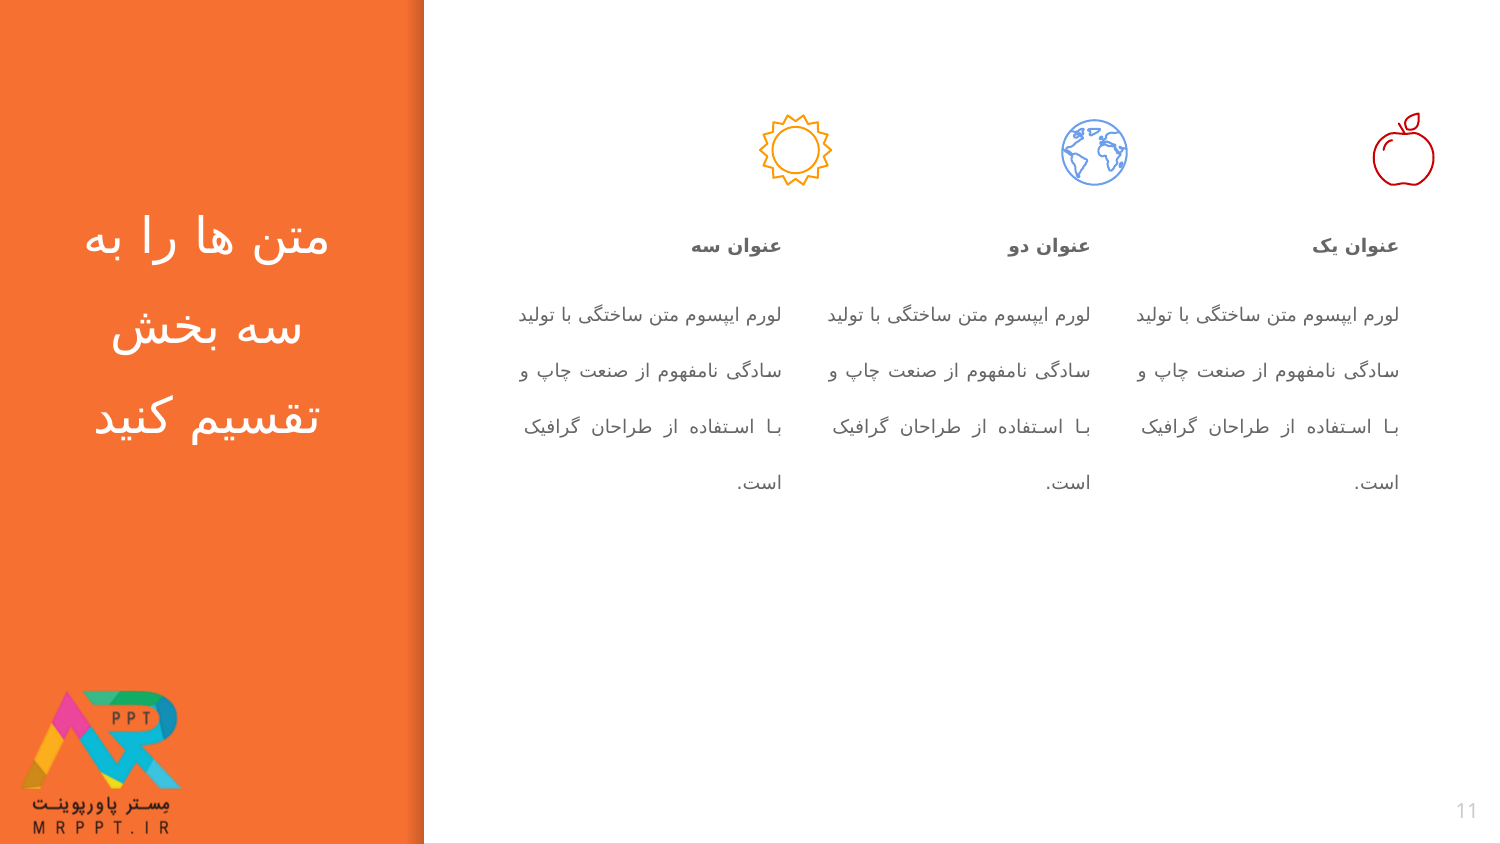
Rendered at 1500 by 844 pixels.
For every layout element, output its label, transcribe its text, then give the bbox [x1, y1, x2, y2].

list عنوان دو لورم ایپسوم متن ساختگی با تولید سادگی نامفهوم از صنعت چاپ و با استفاده از طراحان گرافیک است. [812, 184, 1106, 735]
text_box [759, 115, 832, 185]
list عنوان یک لورم ایپسوم متن ساختگی با تولید سادگی نامفهوم از صنعت چاپ و با استفاده از طراحان گرافیک است. [1120, 184, 1415, 735]
slide_number 11 [1403, 779, 1494, 844]
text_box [1062, 119, 1127, 185]
title متن ها را به سه بخش تقسیم کنید [39, 158, 376, 812]
picture [0, 682, 201, 844]
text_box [1373, 113, 1434, 185]
list عنوان سه لورم ایپسوم متن ساختگی با تولید سادگی نامفهوم از صنعت چاپ و با استفاده از طراحان گرافیک است. [503, 184, 798, 735]
